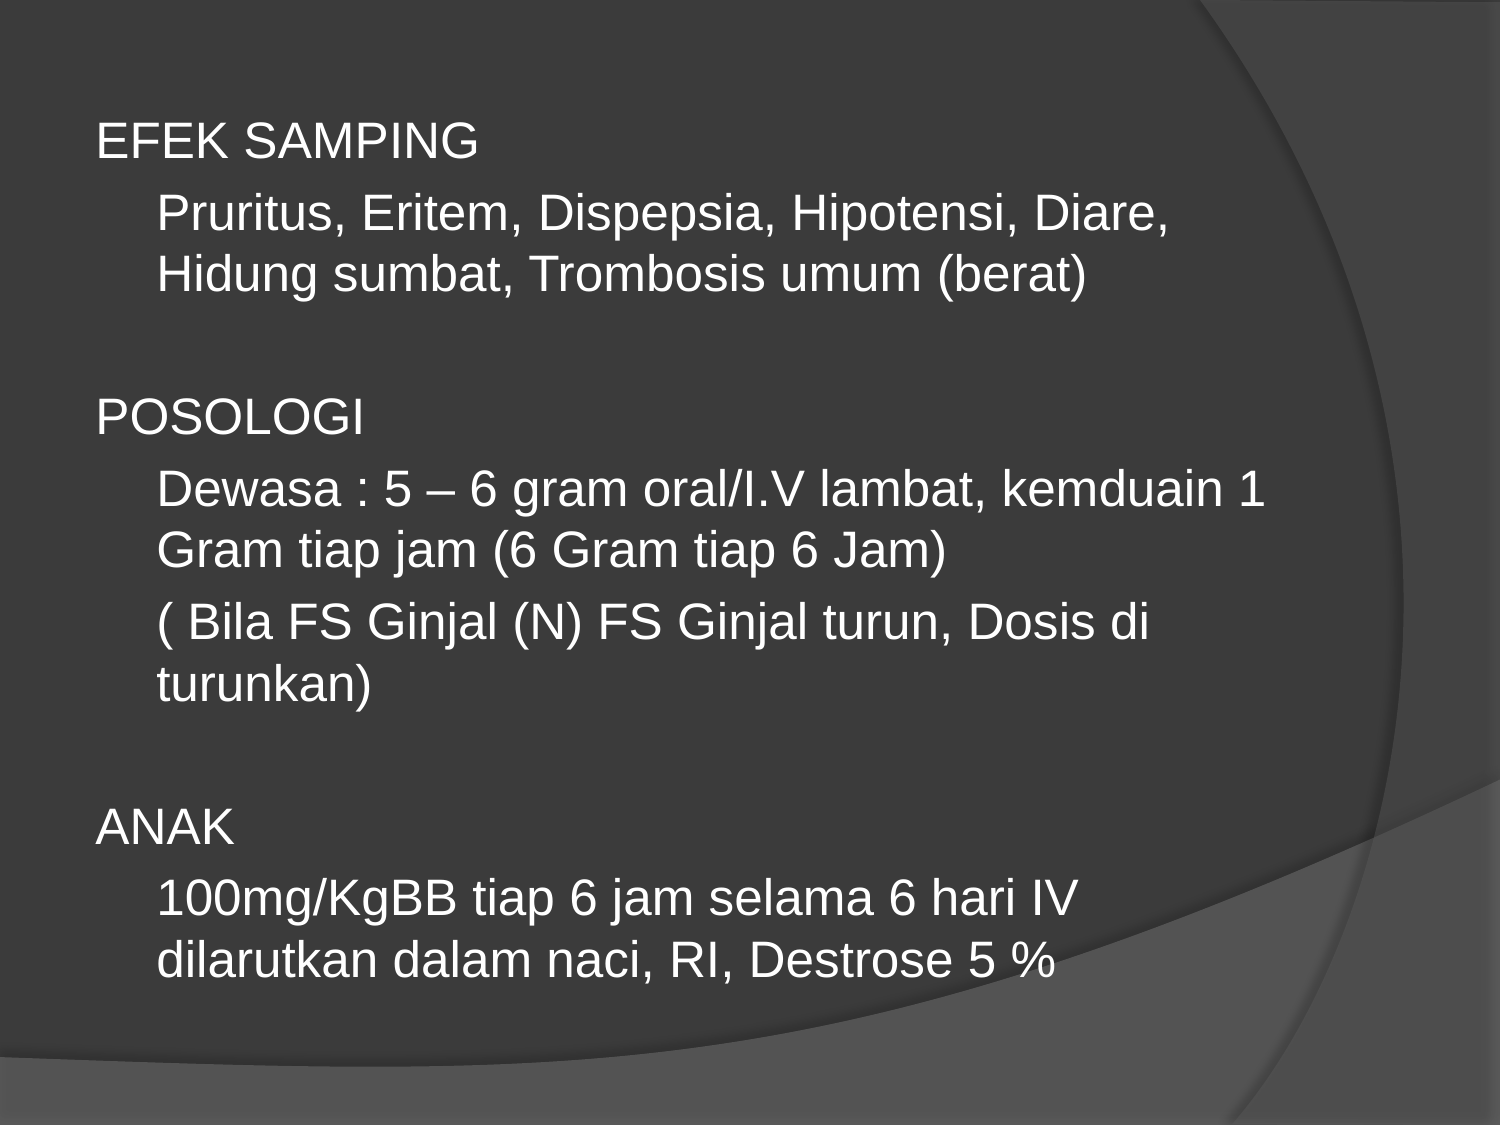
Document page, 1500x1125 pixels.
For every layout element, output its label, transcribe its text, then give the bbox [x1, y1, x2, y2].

list EFEK SAMPING Pruritus, Eritem, Dispepsia, Hipotensi, Diare, Hidung sumbat, Trombosis umum (berat) POSOLOGI Dewasa : 5 – 6 gram oral/I.V lambat, kemduain 1 Gram tiap jam (6 Gram tiap 6 Jam) ( Bila FS Ginjal (N) FS Ginjal turun, Dosis di turunkan) ANAK 100mg/KgBB tiap 6 jam selama 6 hari IV dilarutkan dalam naci, RI, Destrose 5 % [75, 99, 1300, 1005]
